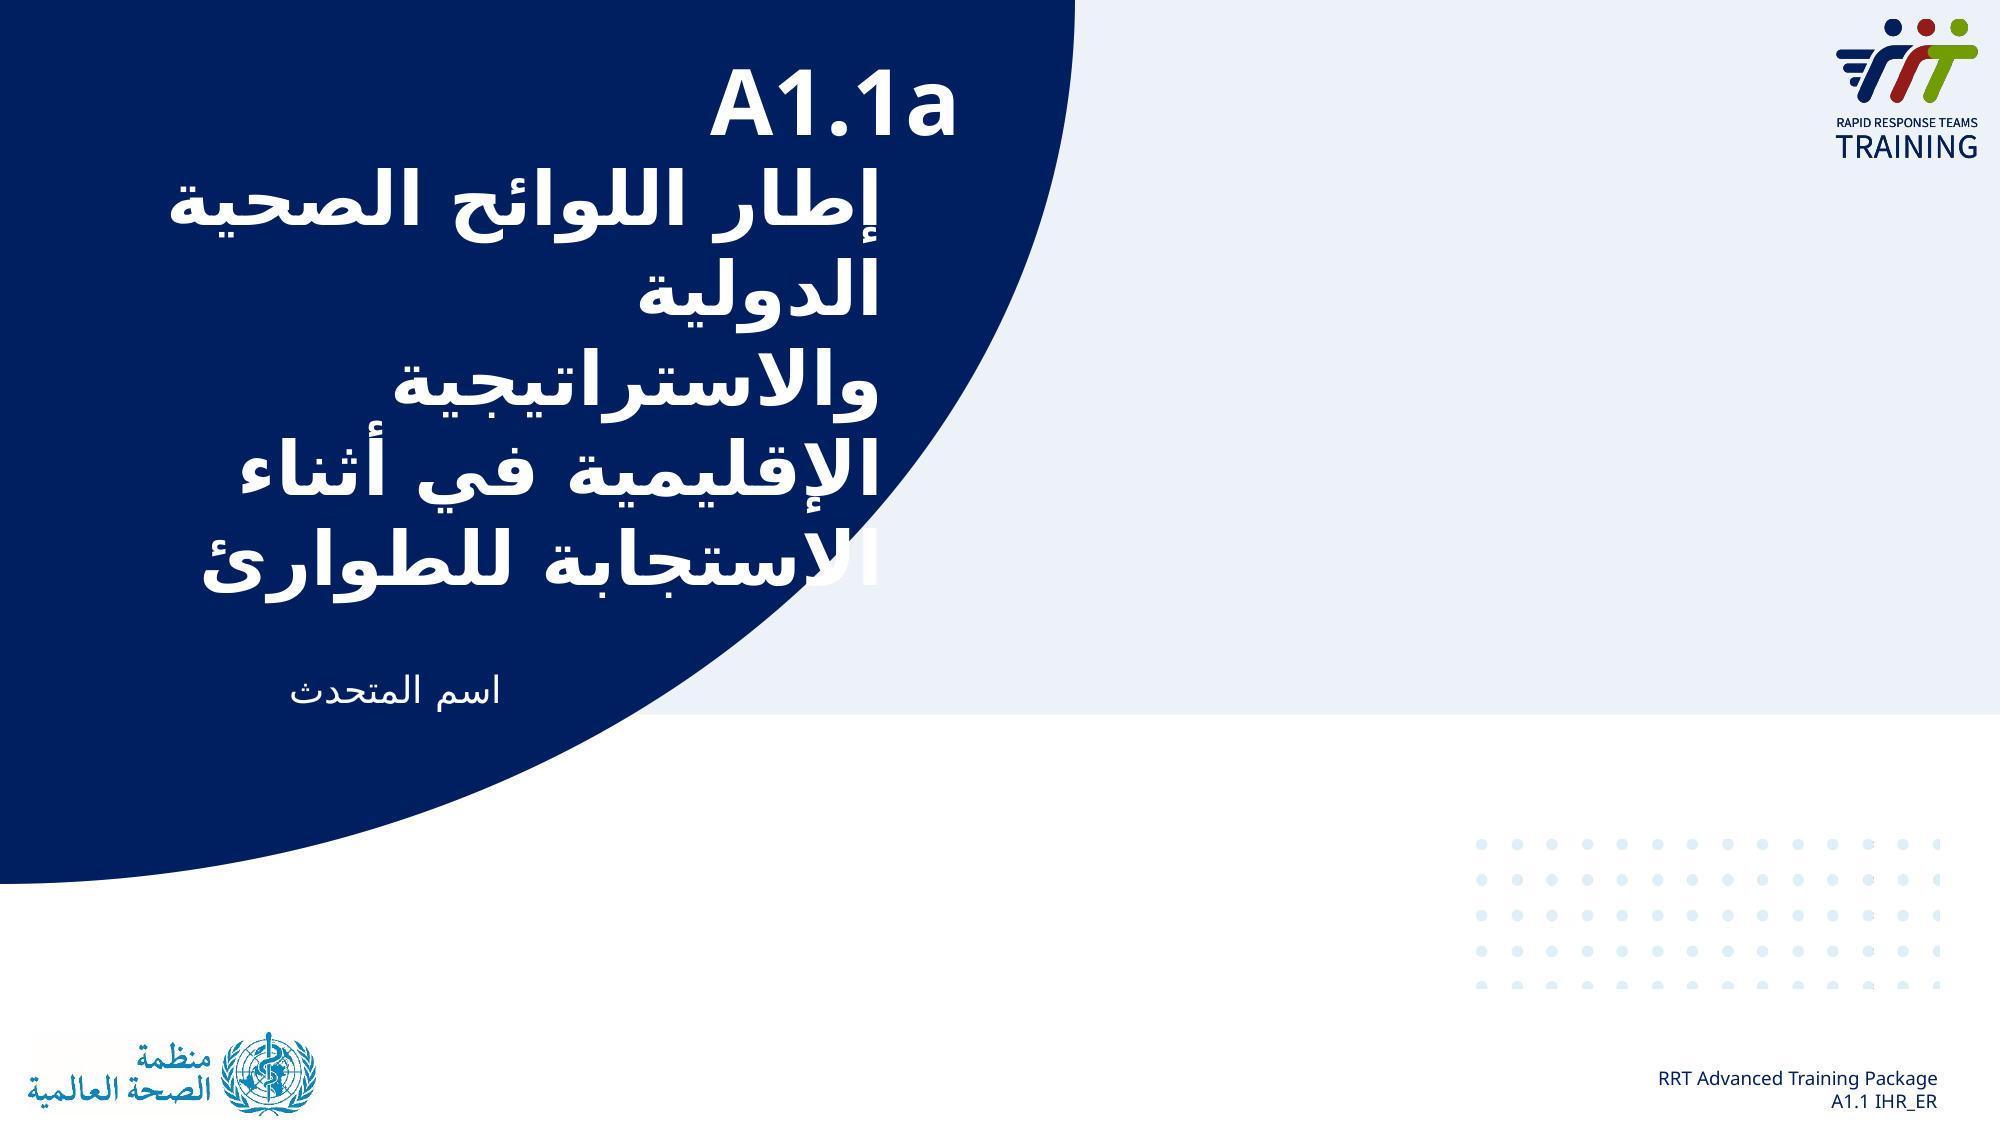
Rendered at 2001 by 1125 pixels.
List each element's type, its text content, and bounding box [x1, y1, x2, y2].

picture [28, 1032, 316, 1116]
text_box اسم المتحدث [59, 658, 510, 719]
picture [0, 0, 1075, 884]
text_box إطار اللوائح الصحية الدولية والاستراتيجية الإقليمية في أثناء الاستجابة للطوارئ [22, 143, 891, 699]
picture [1835, 19, 1978, 167]
picture [1476, 839, 1940, 989]
text_box A1.1a [6, 35, 1000, 161]
